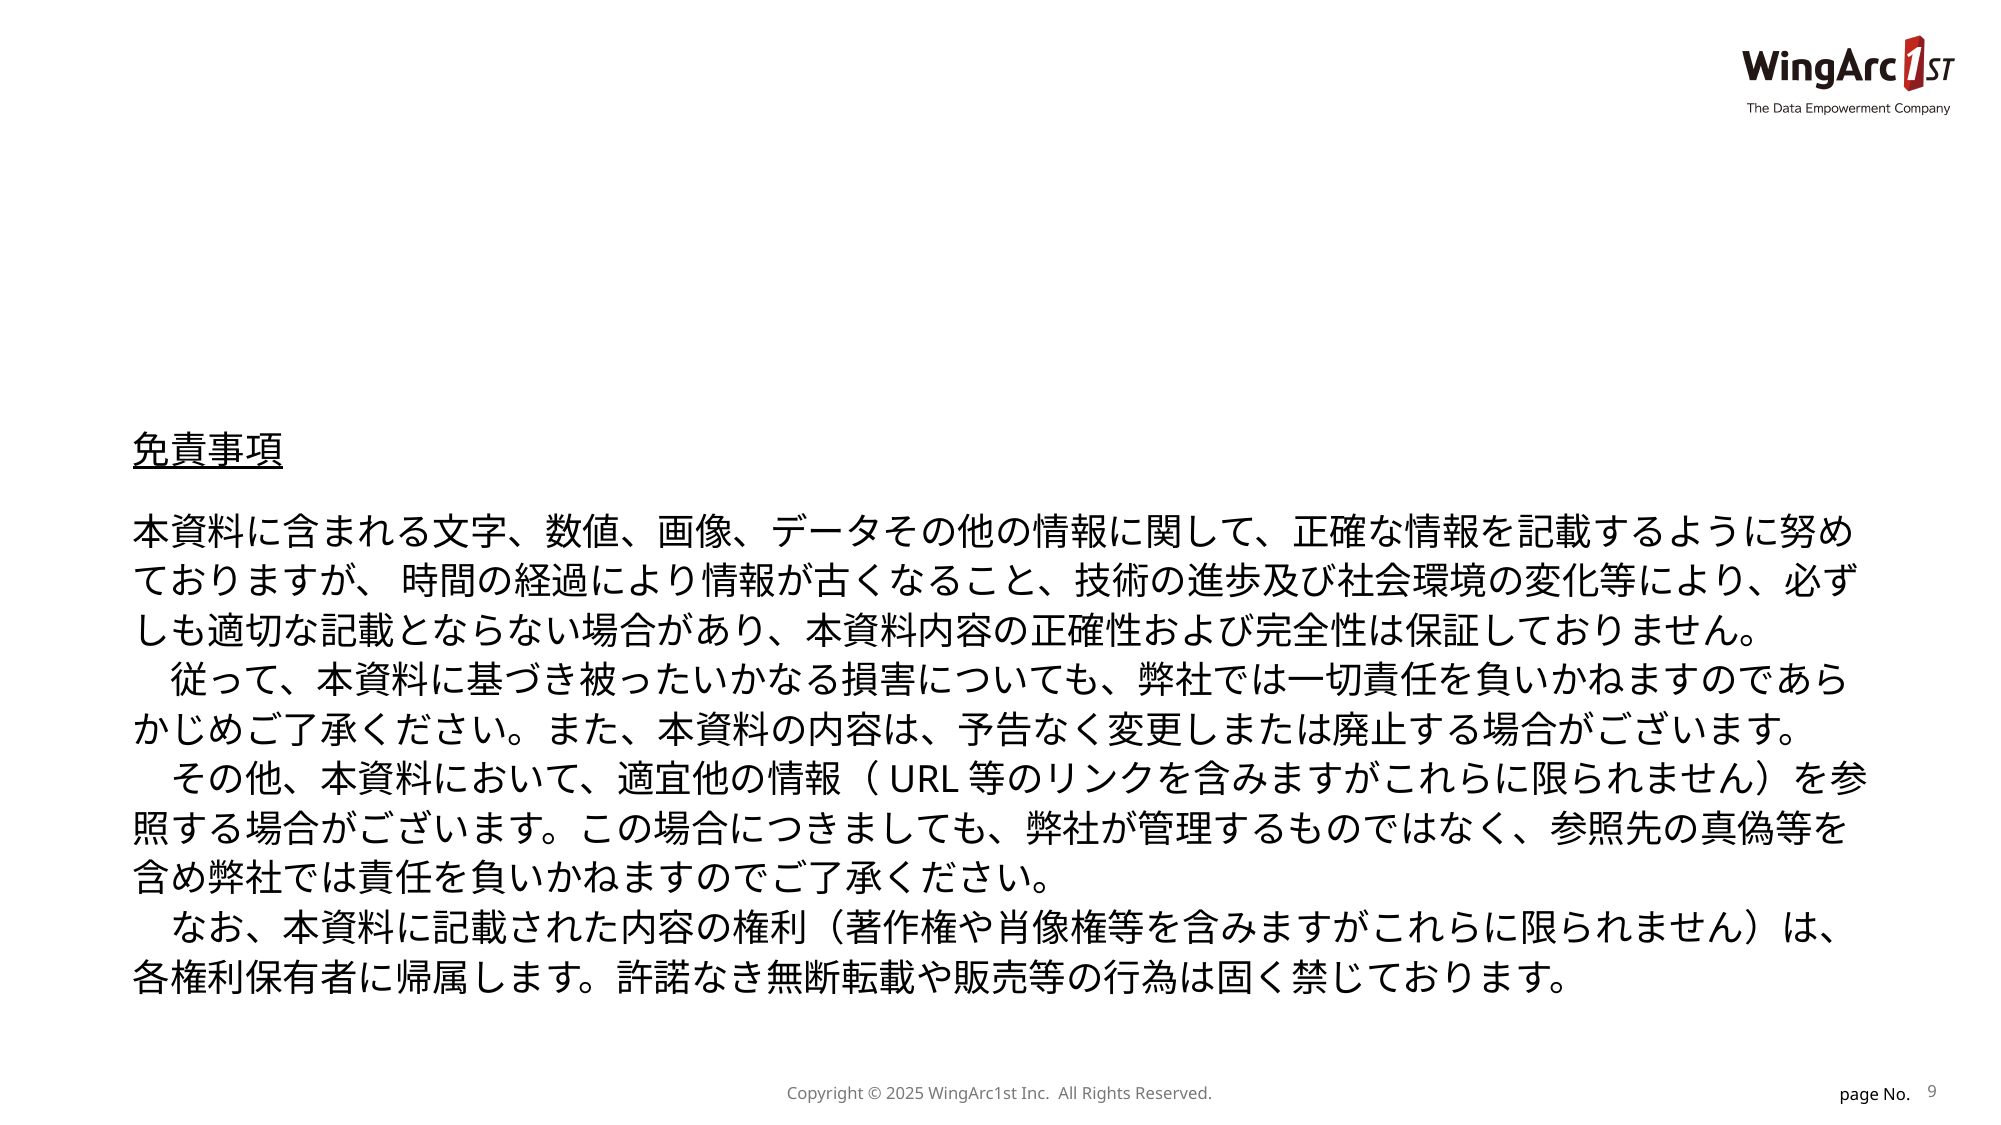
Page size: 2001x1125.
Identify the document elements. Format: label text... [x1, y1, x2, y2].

footer Copyright © 2025 WingArc1st Inc. All Rights Reserved. [746, 1073, 1254, 1112]
picture [1726, 19, 1971, 129]
slide_number 9 [1927, 1068, 1980, 1116]
text_box 免責事項 本資料に含まれる文字、数値、画像、データその他の情報に関して、正確な情報を記載するように努めておりますが、 時間の経過により情報が古くなること、技術の進歩及び社会環境の変化等により、必ずしも適切な記載とならない場合があり、本資料内容の正確性および完全性は保証しておりません。 従って、本資料に基づき被ったいかなる損害についても、弊社では一切責任を負いかねますのであらかじめご了承ください。また、本資料の内容は、予告なく変更しまたは廃止する場合がございます。 その他、本資料において、適宜他の情報（URL等のリンクを含みますがこれらに限られません）を参照する場合がございます。この場合につきましても、弊社が管理するものではなく、参照先の真偽等を含め弊社では責任を負いかねますのでご了承ください。 なお、本資料に記載された内容の権利（著作権や肖像権等を含みますがこれらに限られません）は、各権利保有者に帰属します。許諾なき無断転載や販売等の行為は固く禁じております。 [117, 413, 1884, 1006]
